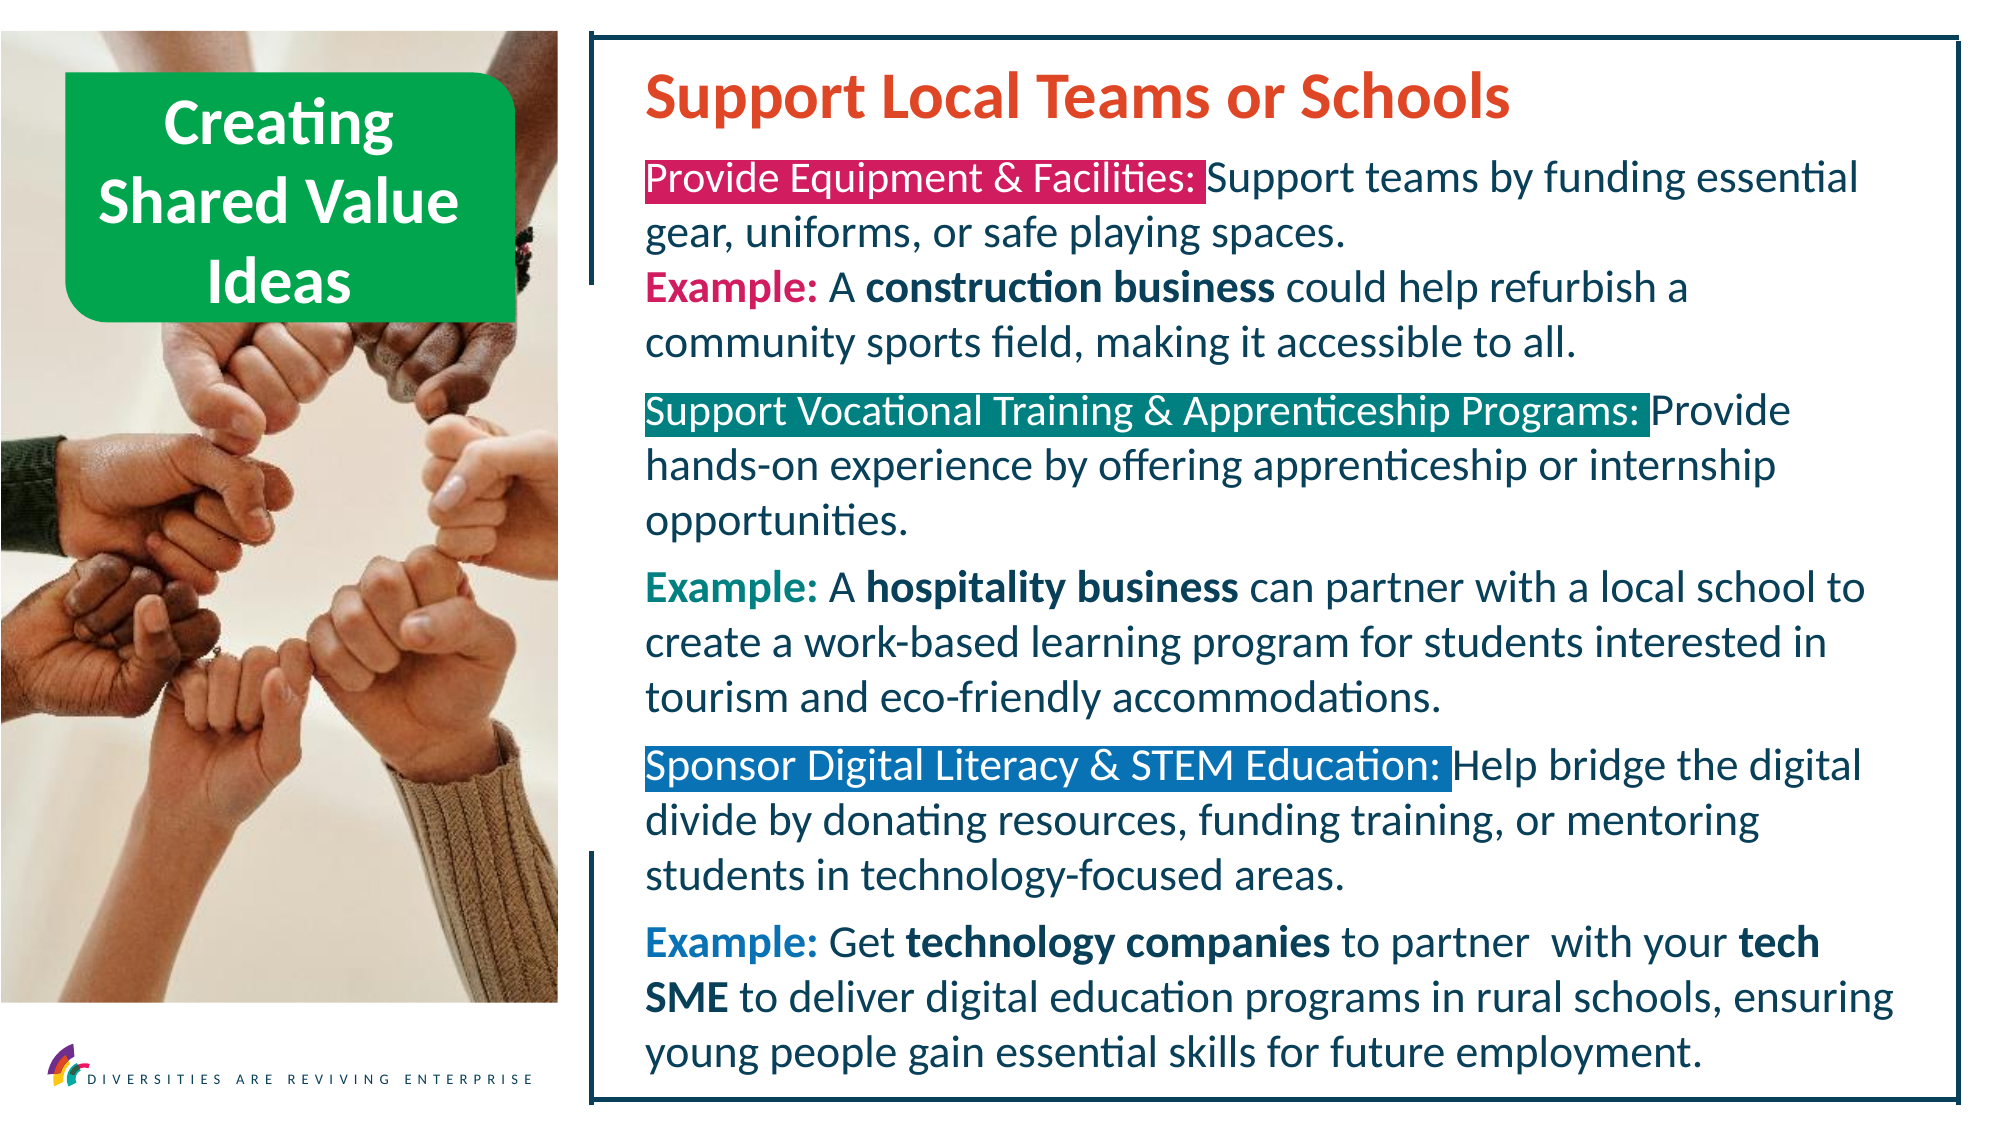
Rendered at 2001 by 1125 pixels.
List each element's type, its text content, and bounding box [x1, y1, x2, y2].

list Support Local Teams or Schools [630, 44, 1894, 101]
picture [1, 30, 558, 1003]
list Provide Equipment & Facilities: Support teams by funding essential gear, uniforms, or safe playing spaces. Example: A construction business could help refurbish a community sports field, making it accessible to all. Support Vocational Training & Apprenticeship Programs: Provide hands-on experience by offering apprenticeship or internship opportunities. Example: A hospitality business can partner with a local school to create a work-based learning program for students interested in tourism and eco-friendly accommodations. Sponsor Digital Literacy & STEM Education: Help bridge the digital divide by donating resources, funding training, or mentoring students in technology-focused areas. Example: Get technology companies to partner with your tech SME to deliver digital education programs in rural schools, ensuring young people gain essential skills for future employment. [630, 139, 1922, 304]
